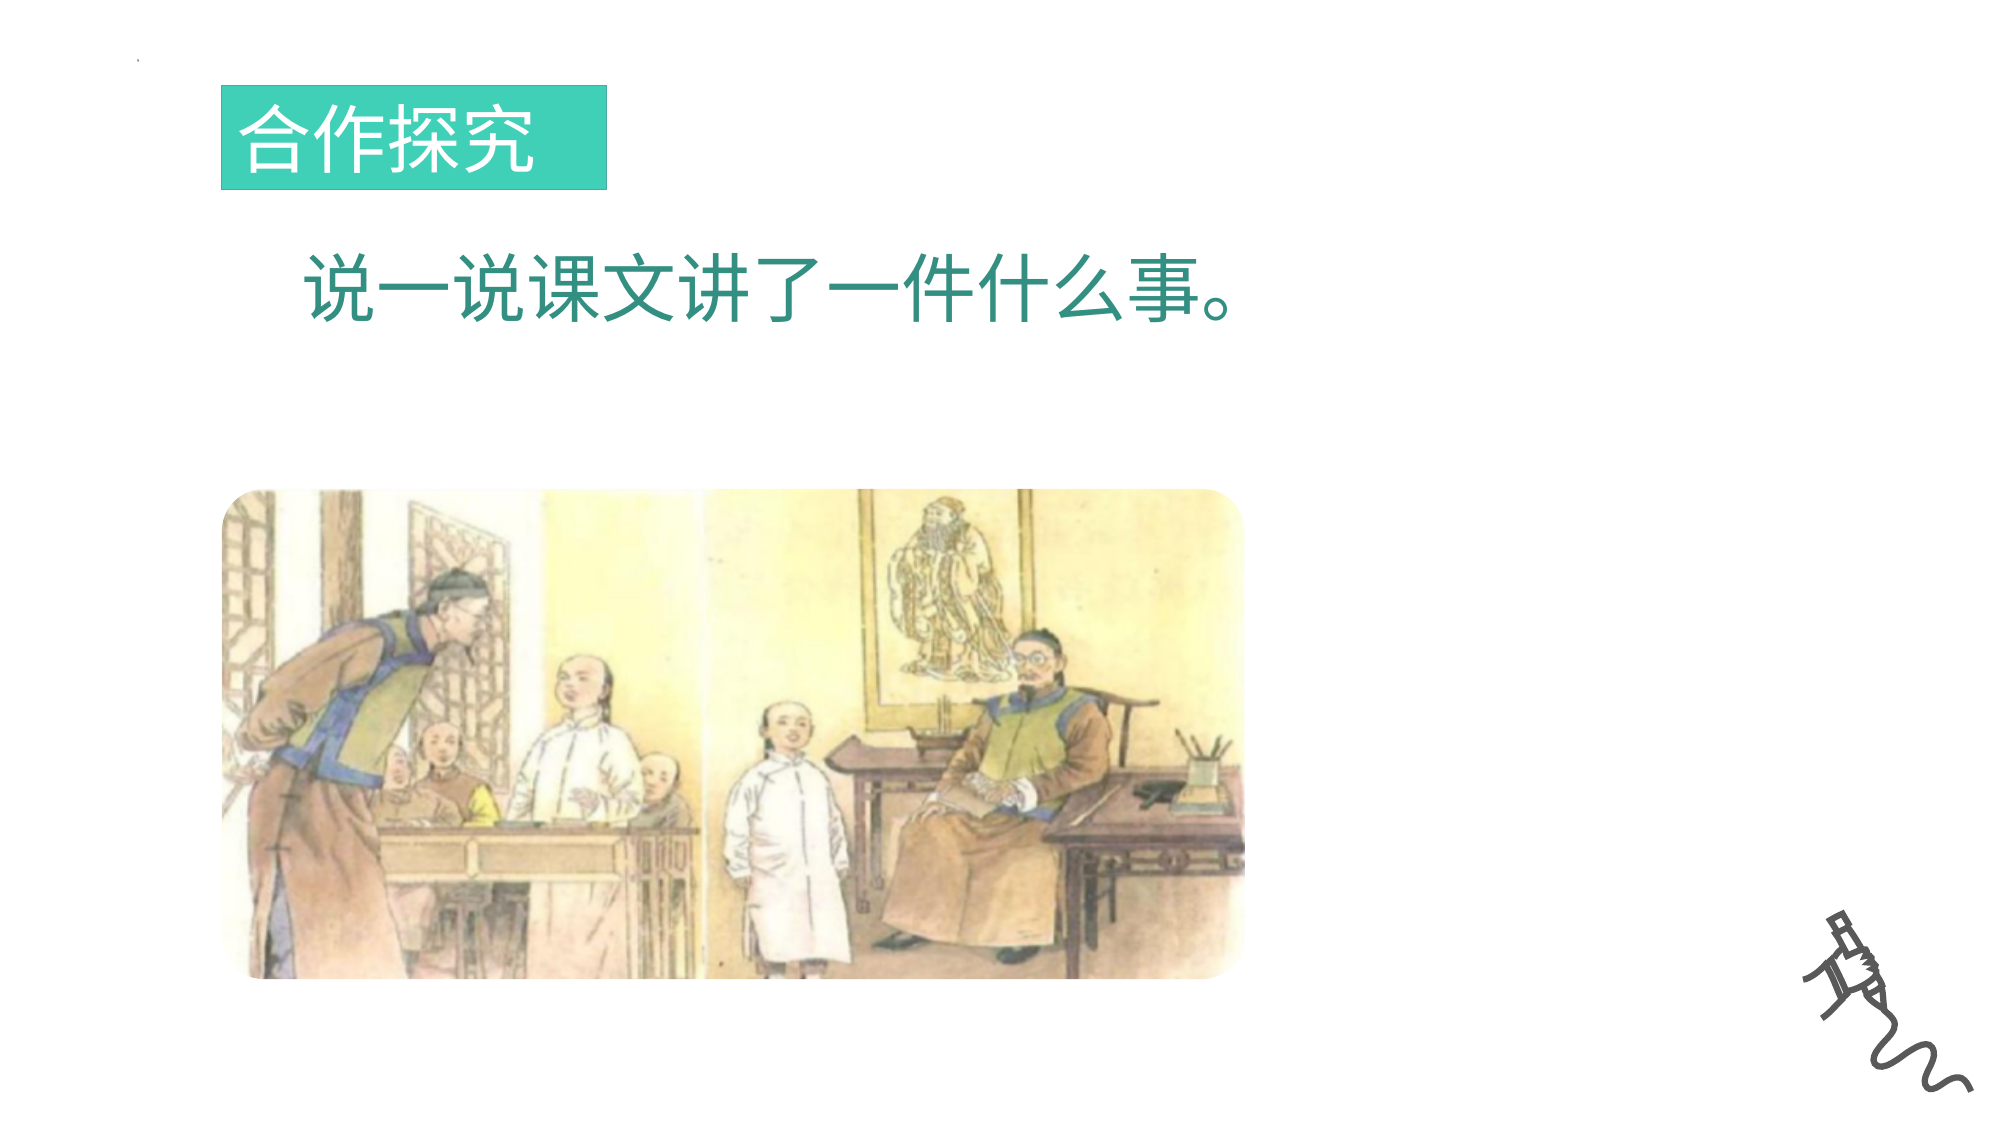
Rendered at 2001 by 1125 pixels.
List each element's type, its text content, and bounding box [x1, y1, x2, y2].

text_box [1809, 915, 1950, 1115]
text_box 合作探究 [221, 85, 607, 190]
text_box 说一说课文讲了一件什么事。 [286, 233, 1310, 339]
picture [221, 488, 1245, 980]
